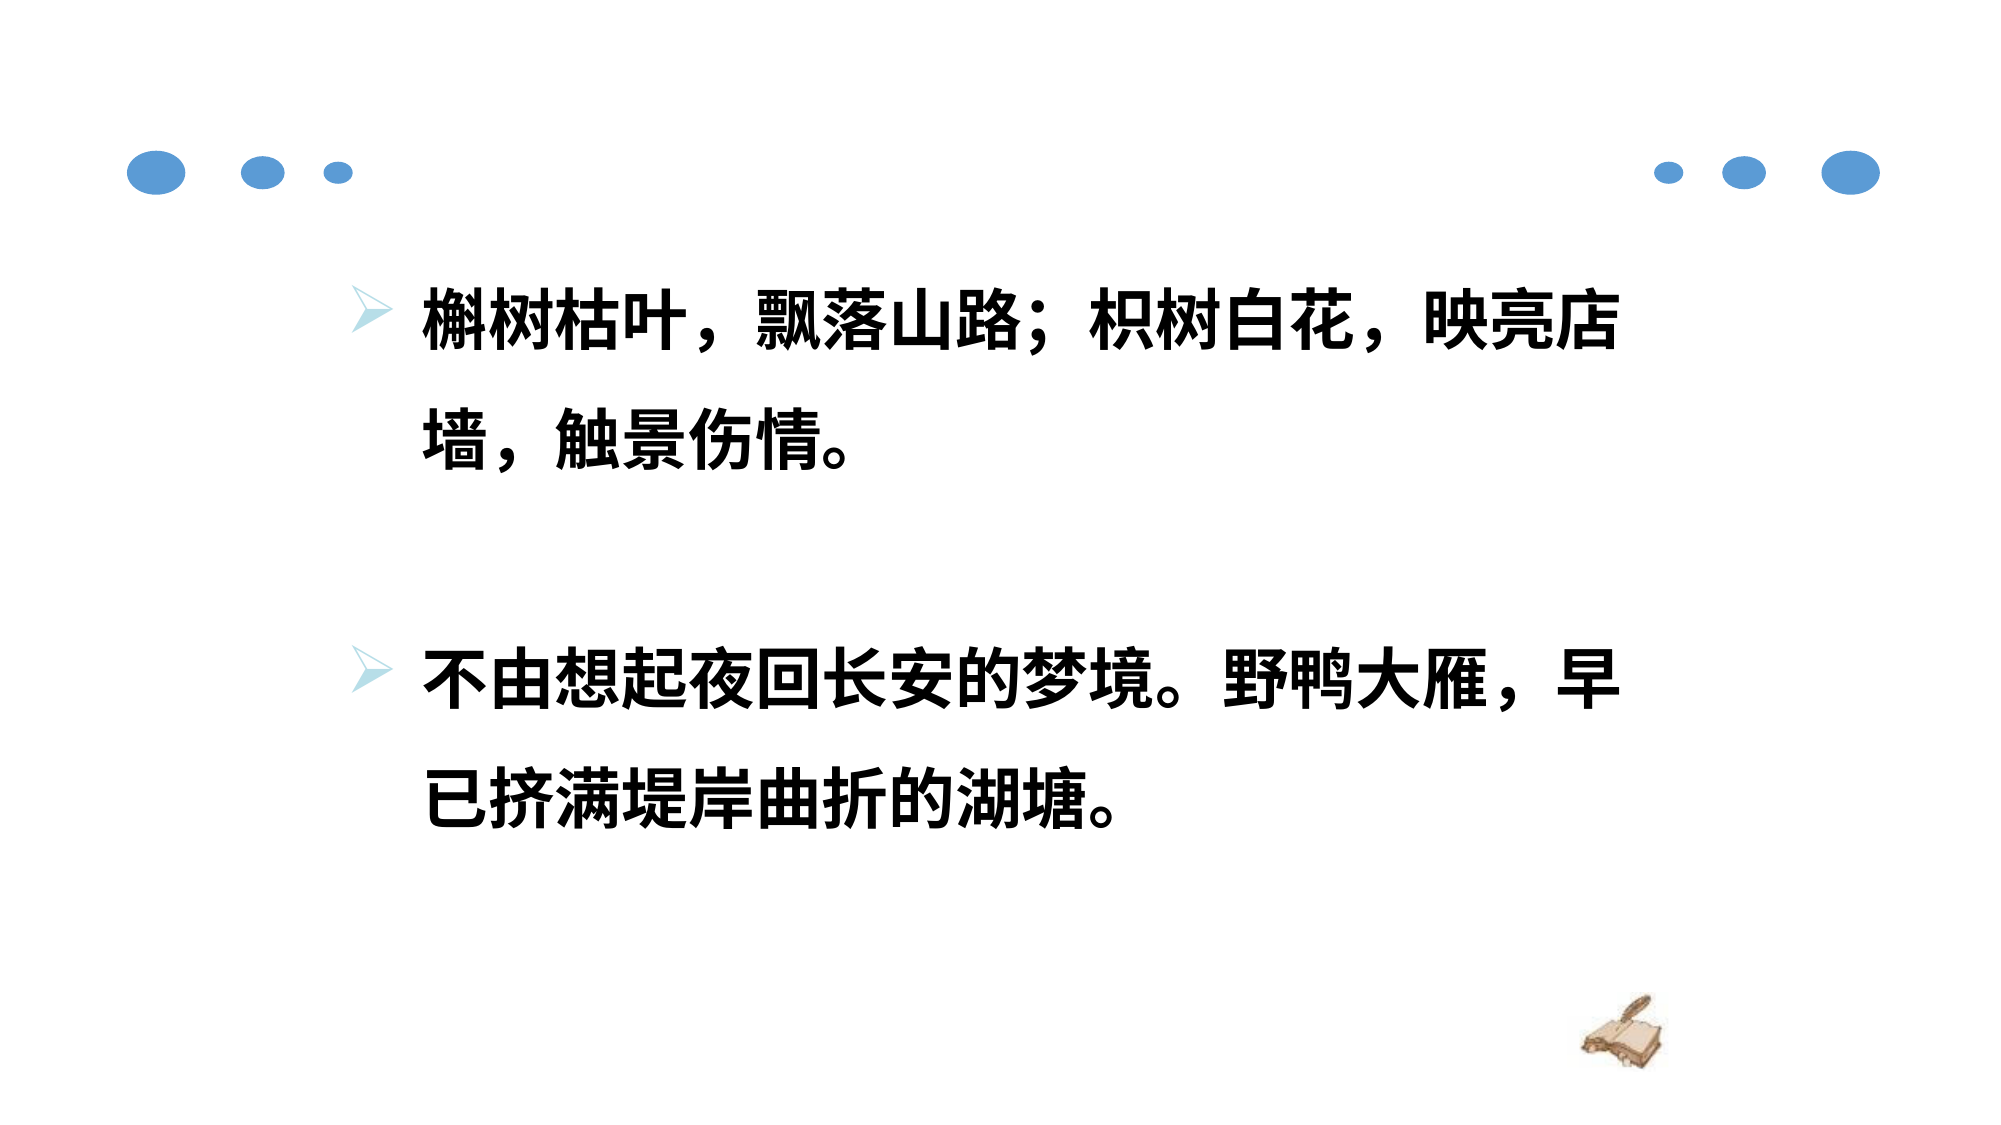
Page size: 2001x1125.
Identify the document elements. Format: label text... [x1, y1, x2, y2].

picture [1567, 992, 1678, 1072]
text_box 槲树枯叶，飘落山路；枳树白花，映亮店墙，触景伤情。 不由想起夜回长安的梦境。野鸭大雁，早已挤满堤岸曲折的湖塘。 [331, 230, 1669, 845]
